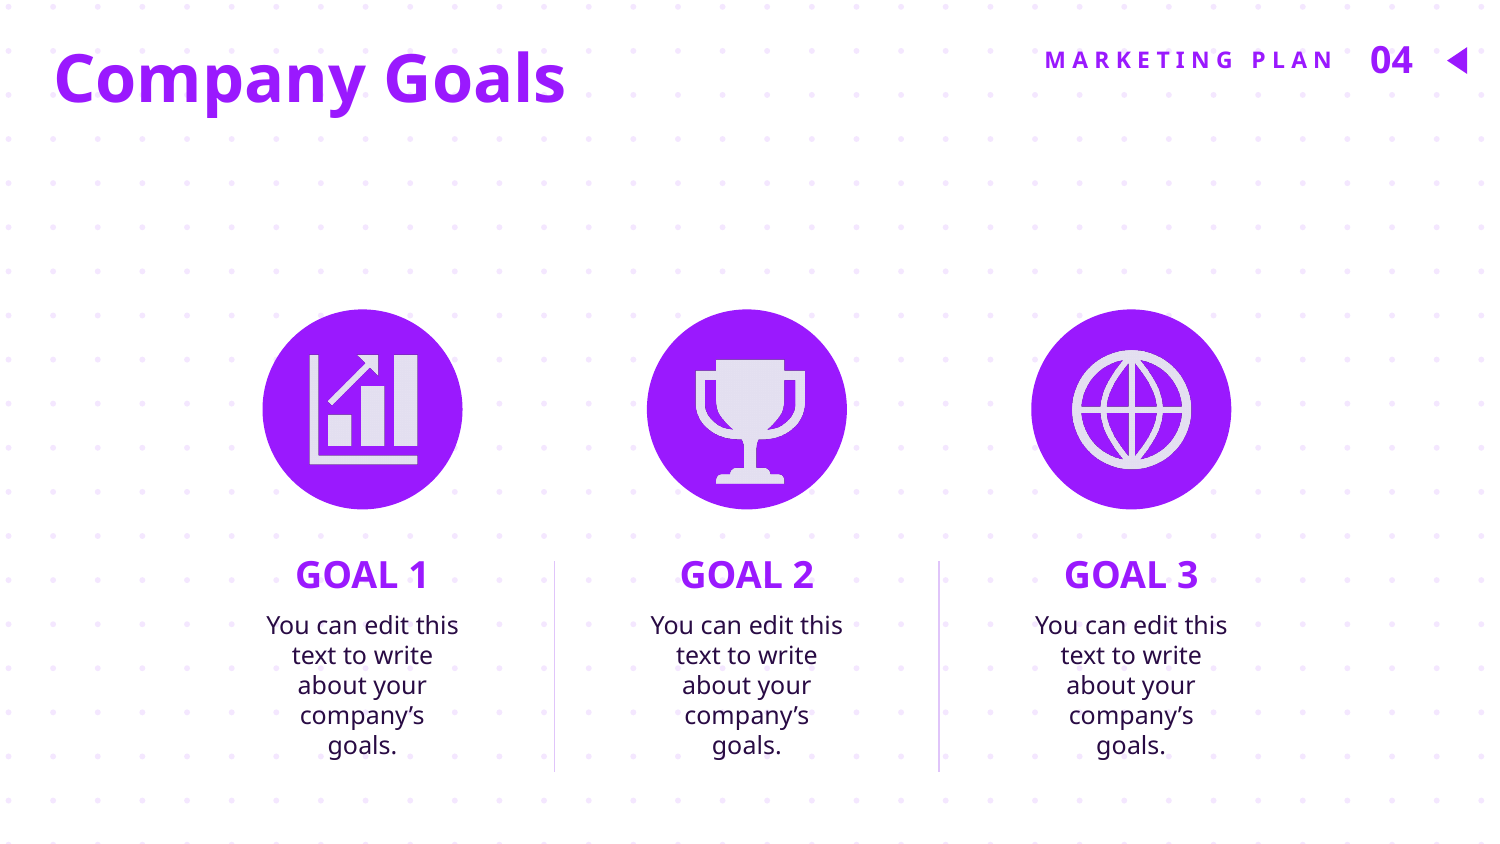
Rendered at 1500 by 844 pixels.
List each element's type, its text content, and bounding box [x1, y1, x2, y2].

text_box [441, 344, 465, 475]
text_box [1210, 344, 1234, 475]
text_box Company Goals [53, 35, 737, 116]
text_box [1064, 307, 1198, 332]
text_box GOAL 1 [252, 551, 473, 597]
text_box [295, 307, 430, 332]
text_box [644, 307, 850, 476]
text_box 04 [1365, 36, 1414, 82]
picture [674, 346, 826, 498]
text_box [305, 494, 420, 512]
text_box [260, 346, 282, 473]
picture [287, 334, 438, 485]
text_box You can edit this text to write about your company’s goals. [262, 609, 463, 760]
text_box GOAL 3 [1021, 551, 1242, 597]
text_box [1074, 494, 1189, 512]
text_box MARKETING PLAN [943, 45, 1333, 73]
text_box [713, 506, 780, 512]
text_box [1444, 45, 1470, 76]
text_box GOAL 2 [636, 551, 857, 597]
text_box You can edit this text to write about your company’s goals. [1031, 609, 1232, 760]
text_box You can edit this text to write about your company’s goals. [646, 609, 847, 760]
text_box [1029, 347, 1050, 472]
picture [1055, 334, 1207, 485]
